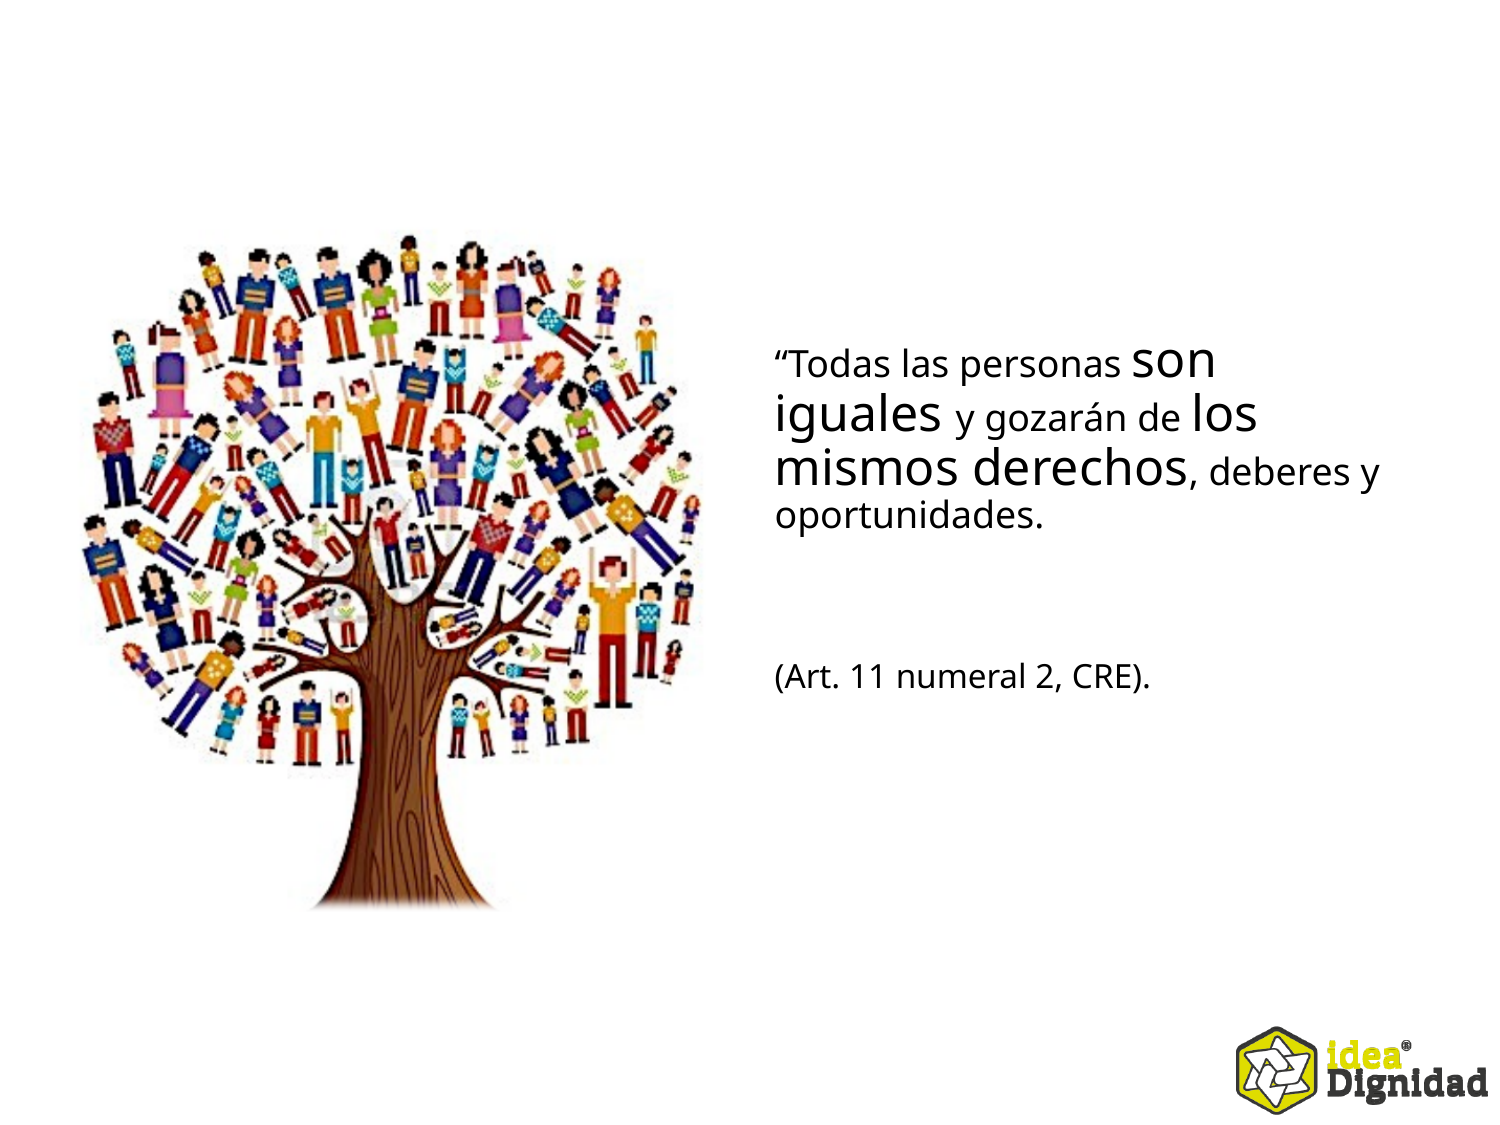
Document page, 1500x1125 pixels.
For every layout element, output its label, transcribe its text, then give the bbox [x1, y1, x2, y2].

picture [1230, 1023, 1493, 1118]
text_box “Todas las personas son iguales y gozarán de los mismos derechos, deberes y oportunidades. (Art. 11 numeral 2, CRE). [762, 326, 1398, 853]
picture [21, 171, 762, 912]
